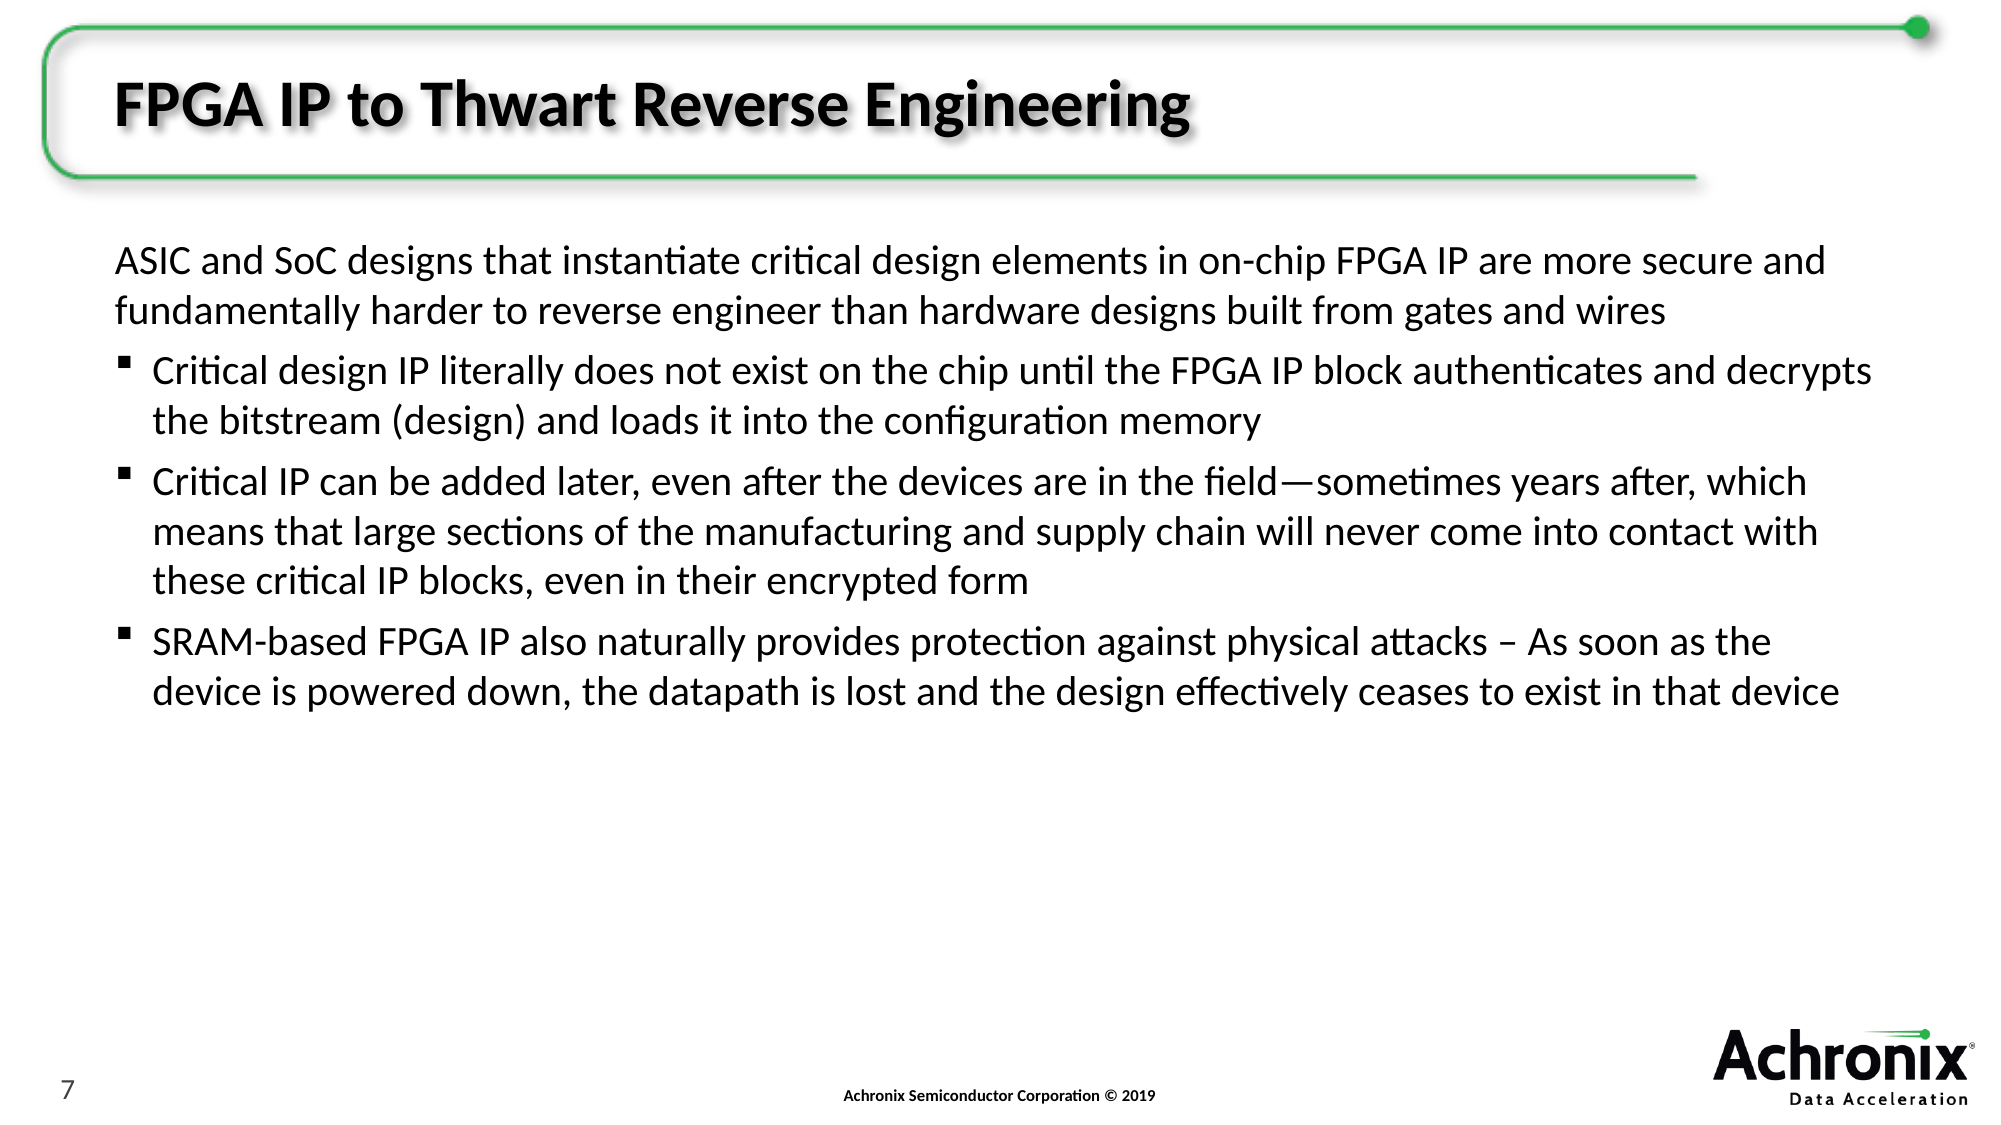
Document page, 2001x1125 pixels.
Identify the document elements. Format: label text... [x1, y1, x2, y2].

picture [1713, 1029, 1975, 1105]
title FPGA IP to Thwart Reverse Engineering [99, 29, 1900, 180]
slide_number 7 [0, 1053, 90, 1113]
list ASIC and SoC designs that instantiate critical design elements in on-chip FPGA IP are more secure and fundamentally harder to reverse engineer than hardware designs built from gates and wires Critical design IP literally does not exist on the chip until the FPGA IP block authenticates and decrypts the bitstream (design) and loads it into the configuration memory Critical IP can be added later, even after the devices are in the field—sometimes years after, which means that large sections of the manufacturing and supply chain will never come into contact with these critical IP blocks, even in their encrypted form SRAM-based FPGA IP also naturally provides protection against physical attacks – As soon as the device is powered down, the datapath is lost and the design effectively ceases to exist in that device [99, 224, 1900, 1020]
picture [26, 2, 1963, 213]
